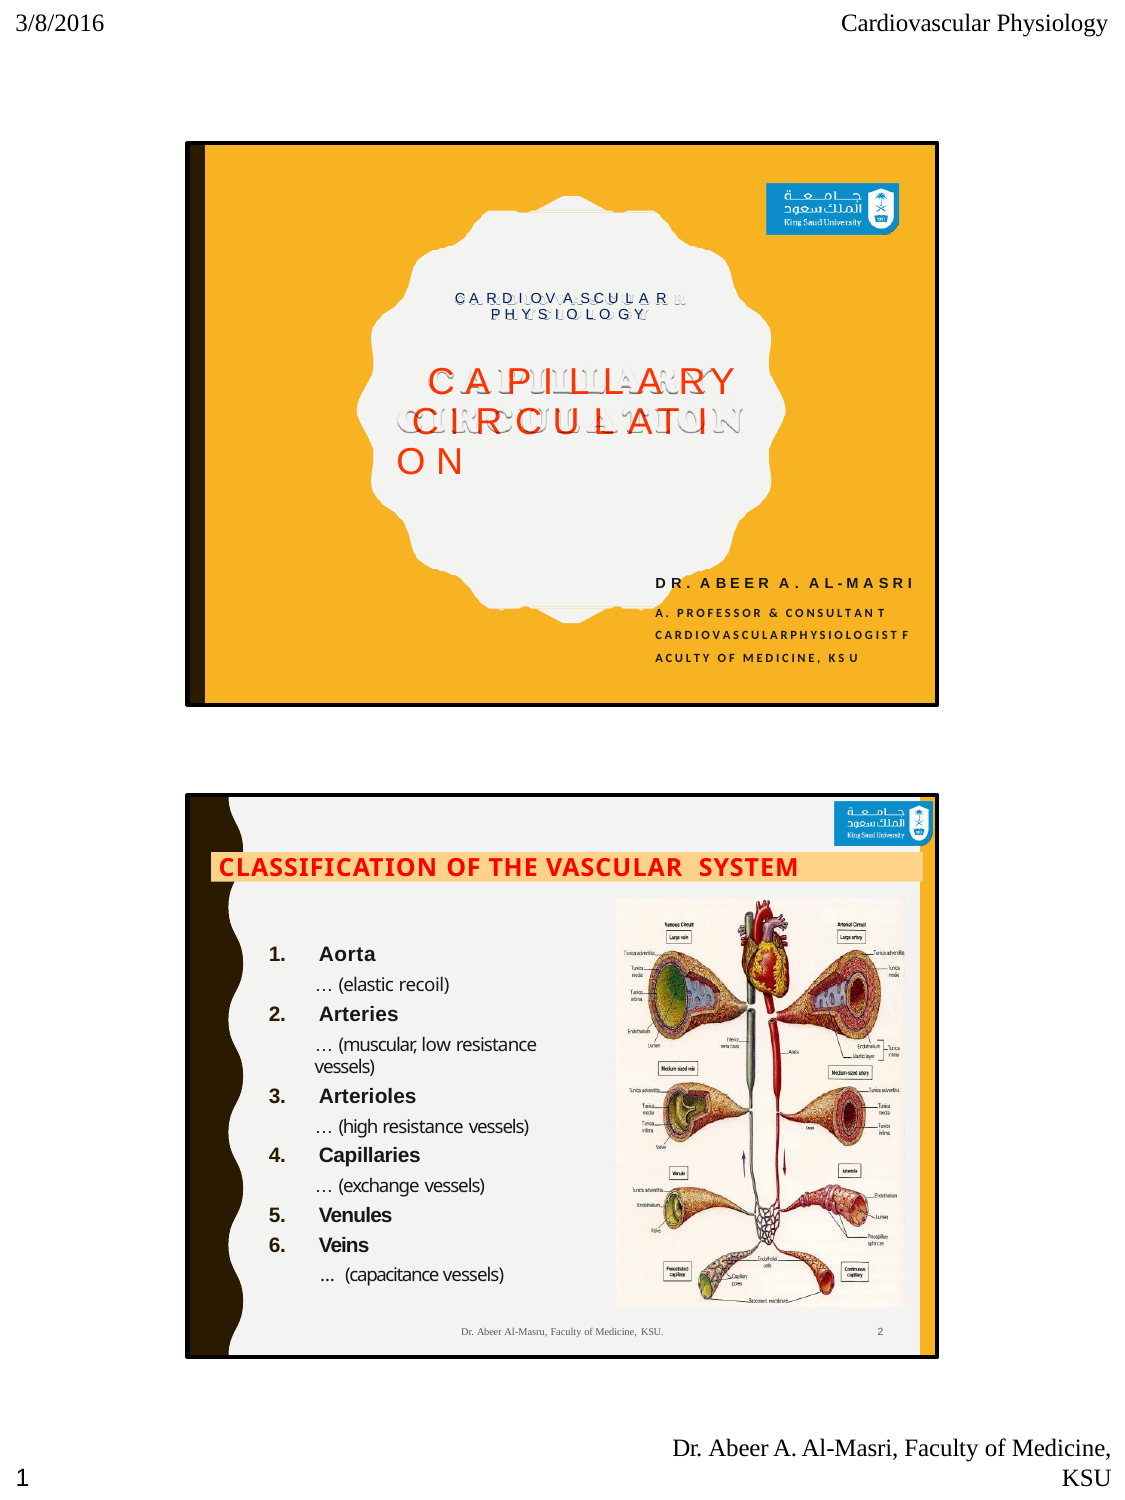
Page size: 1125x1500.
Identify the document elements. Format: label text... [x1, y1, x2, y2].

slide_number 10 [11, 1464, 48, 1500]
text_box [187, 794, 938, 1358]
text_box Cardiovascular Physiology [838, 6, 1114, 37]
text_box 3/8/2016 [13, 6, 107, 37]
footer Dr. Abeer A. Al-Masri, Faculty of Medicine, KSU [663, 1434, 1113, 1500]
text_box [187, 142, 938, 705]
